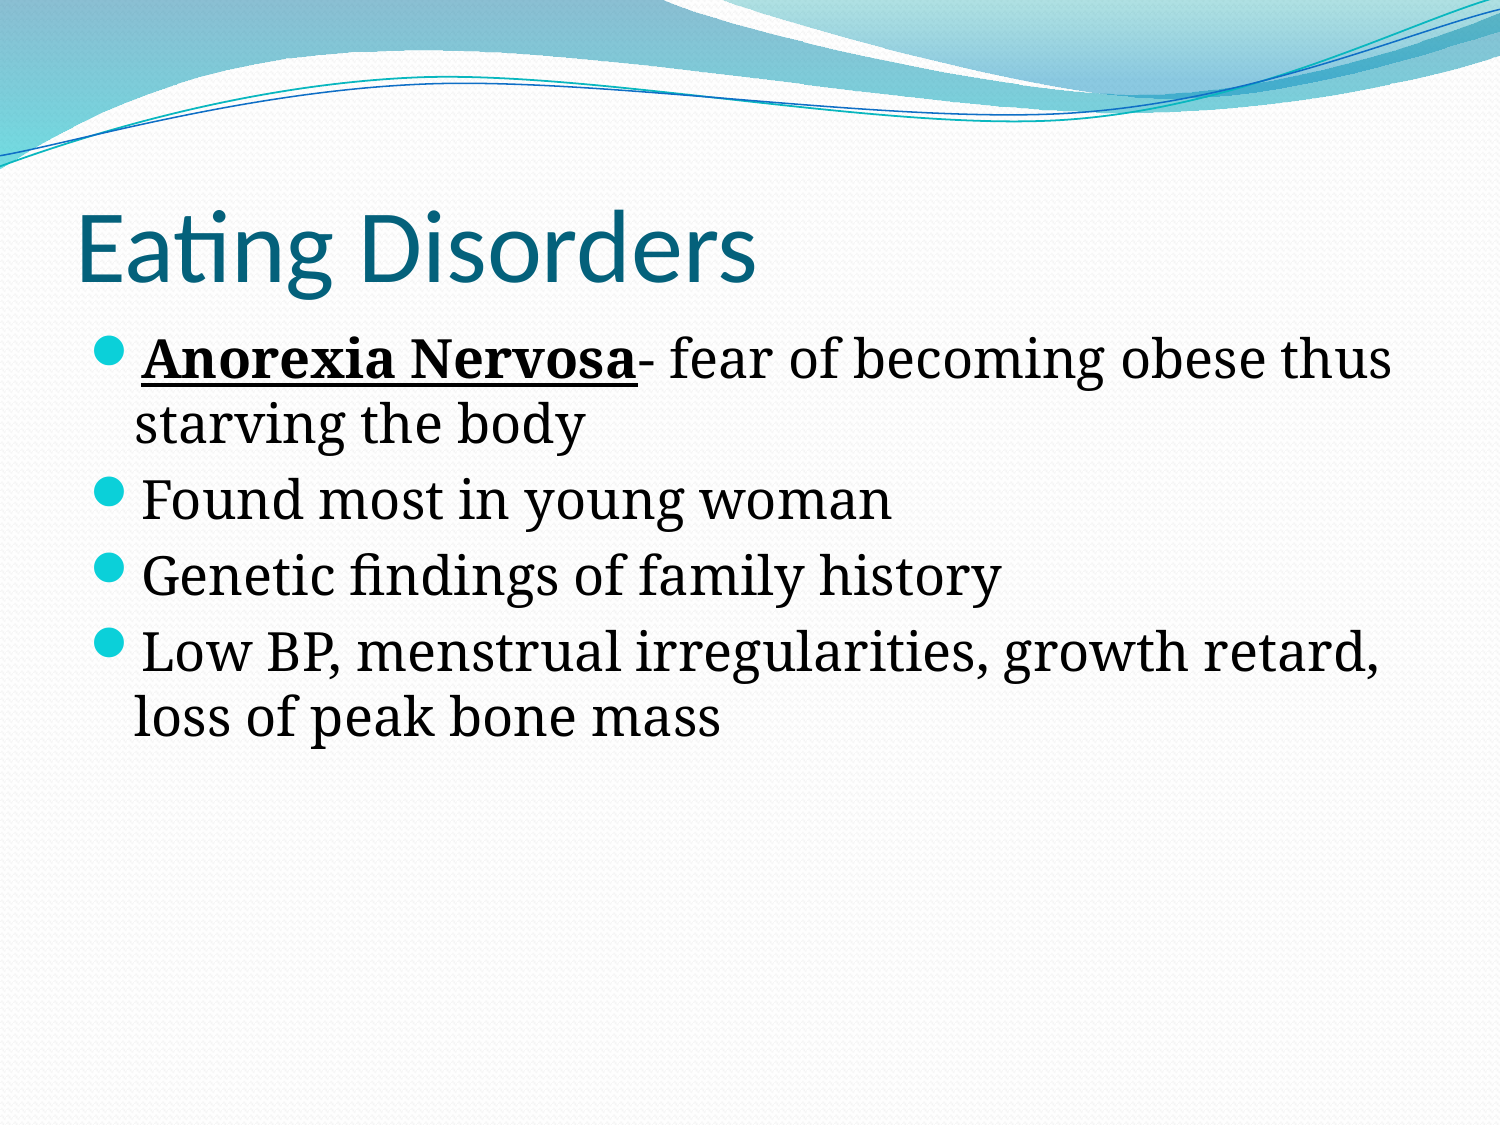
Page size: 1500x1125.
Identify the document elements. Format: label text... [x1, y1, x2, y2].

title Eating Disorders [75, 115, 1425, 303]
list Anorexia Nervosa- fear of becoming obese thus starving the body Found most in young woman Genetic findings of family history Low BP, menstrual irregularities, growth retard, loss of peak bone mass [75, 317, 1425, 1038]
